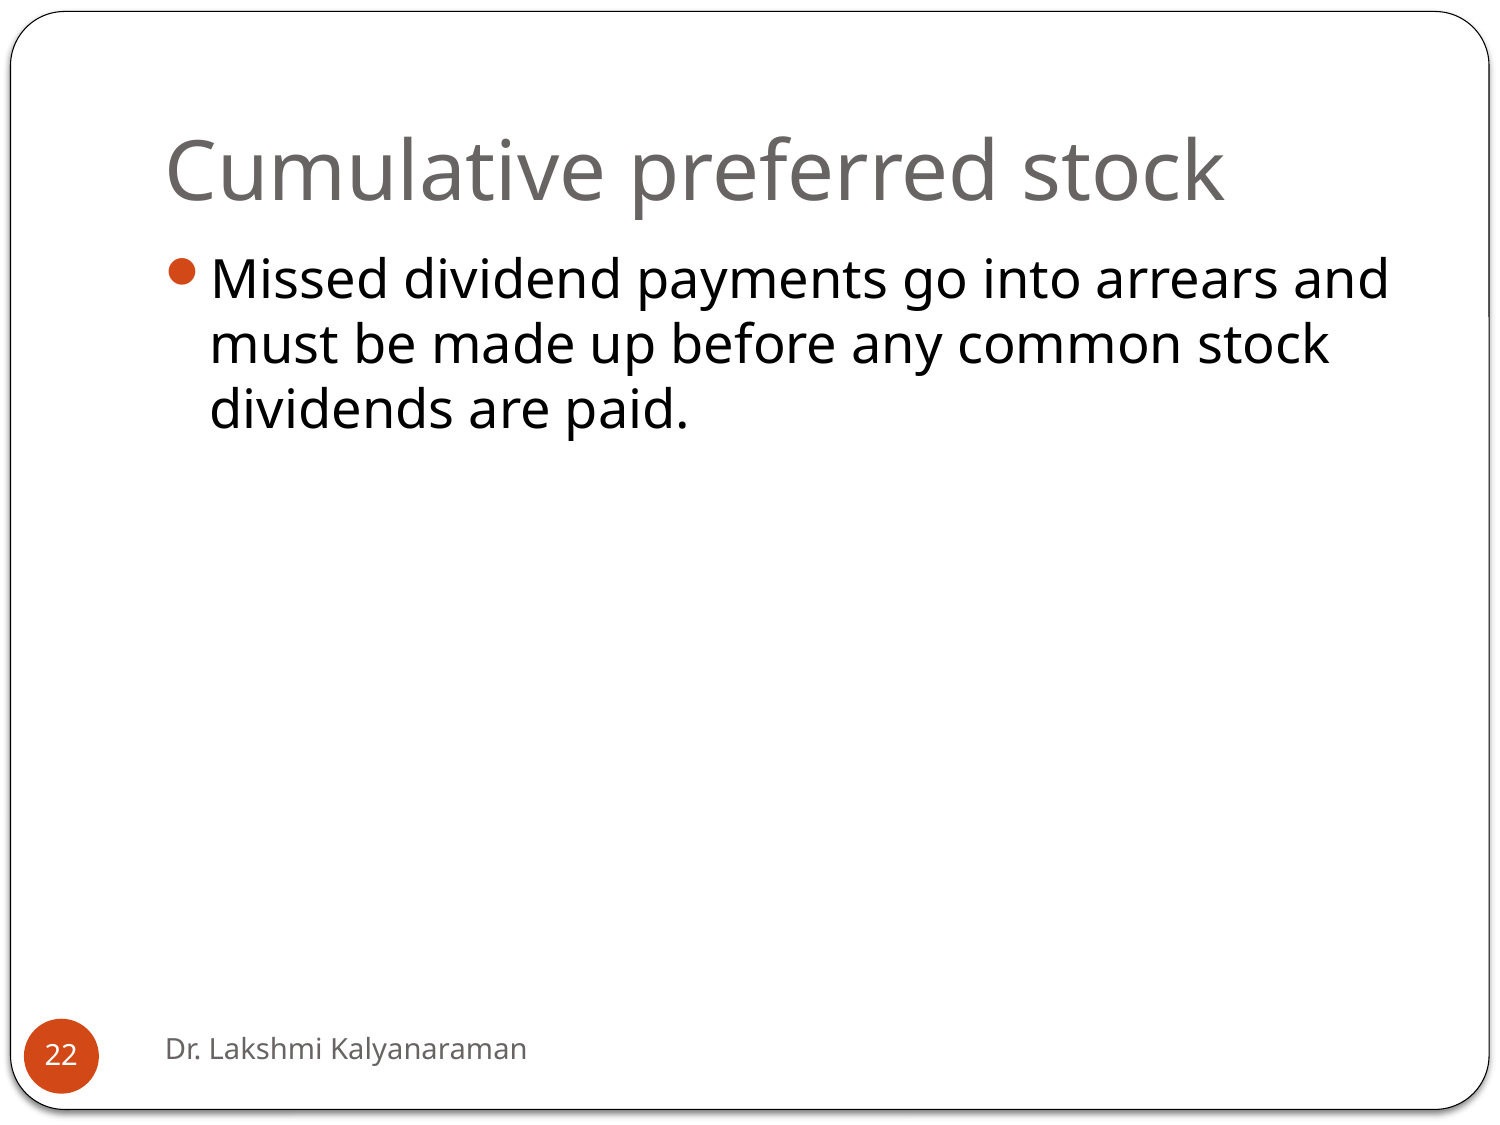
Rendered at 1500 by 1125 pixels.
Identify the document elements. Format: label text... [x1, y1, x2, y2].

list Missed dividend payments go into arrears and must be made up before any common stock dividends are paid. [150, 237, 1425, 988]
footer Dr. Lakshmi Kalyanaraman [150, 1012, 800, 1088]
title Cumulative preferred stock [150, 45, 1425, 233]
slide_number 22 [23, 1018, 99, 1094]
